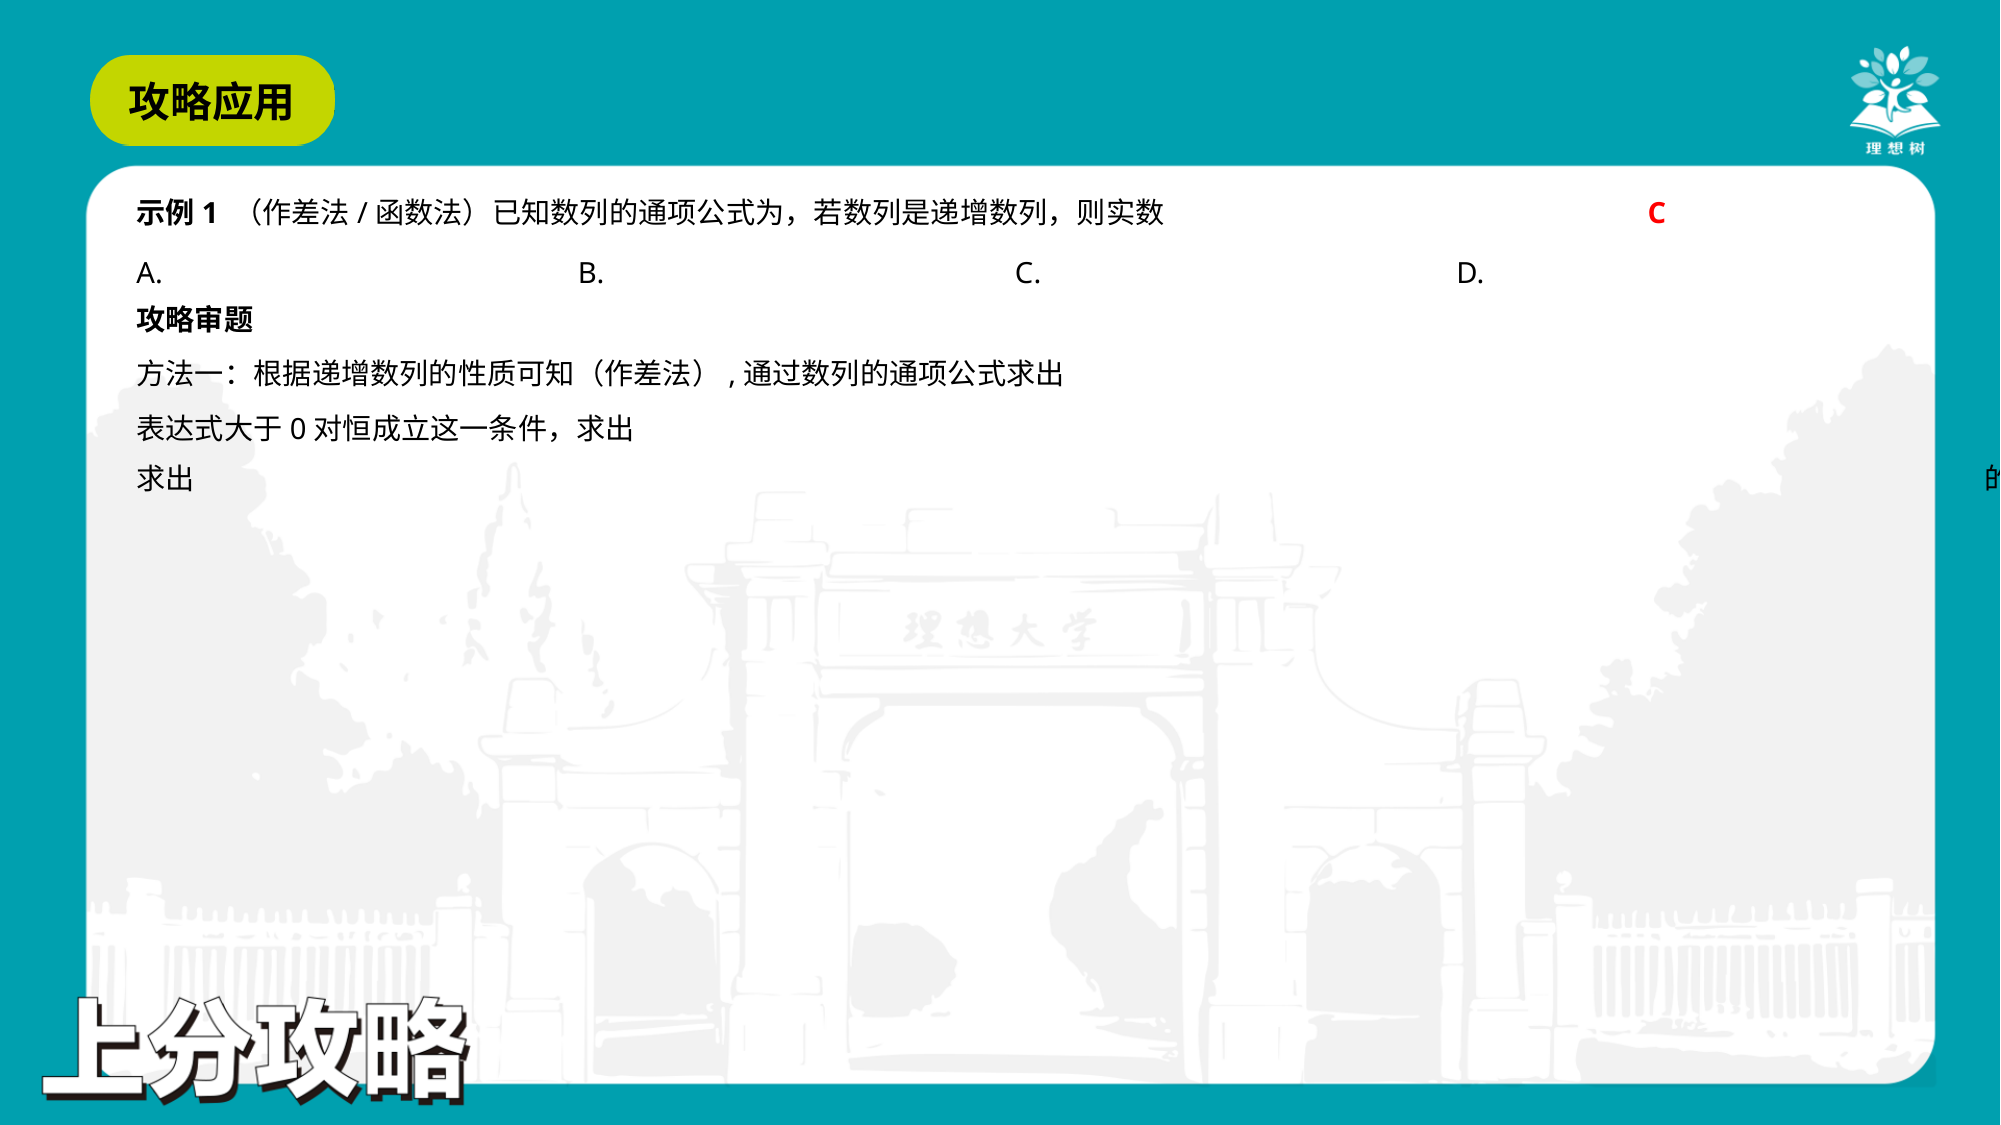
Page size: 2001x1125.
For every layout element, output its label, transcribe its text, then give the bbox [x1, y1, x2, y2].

picture [0, 0, 2000, 1125]
picture [1989, 479, 1995, 486]
text_box C [1639, 176, 1675, 223]
